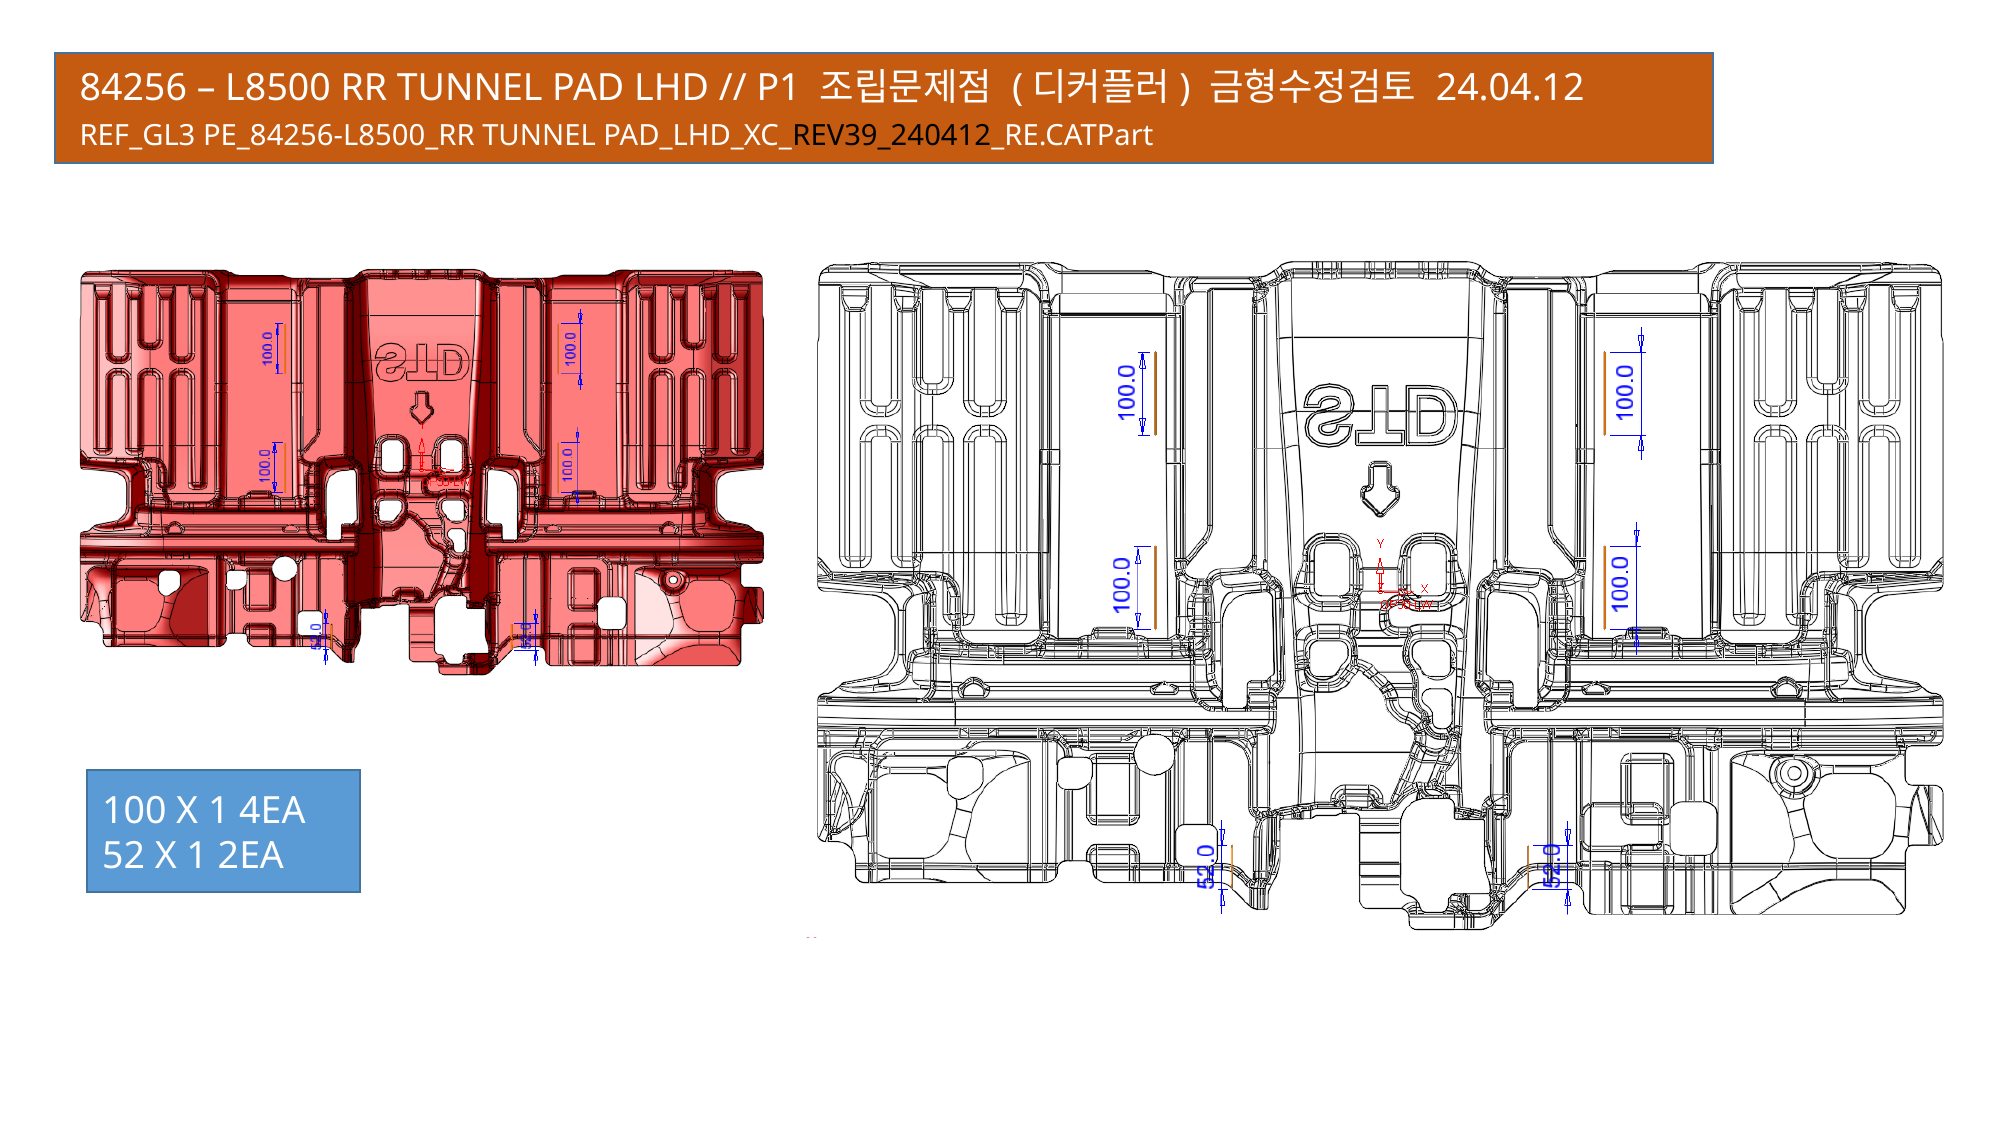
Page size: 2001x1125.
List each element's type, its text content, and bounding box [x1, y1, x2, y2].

picture [806, 246, 1955, 938]
text_box 100 X 1 4EA 52 X 1 2EA [86, 769, 361, 893]
picture [55, 246, 775, 686]
text_box 84256 – L8500 RR TUNNEL PAD LHD // P1 조립문제점 (디커플러) 금형수정검토 24.04.12 REF_GL3 PE_84256-L8500_RR TUNNEL PAD_LHD_XC_REV39_240412_RE.CATPart [54, 52, 1714, 164]
